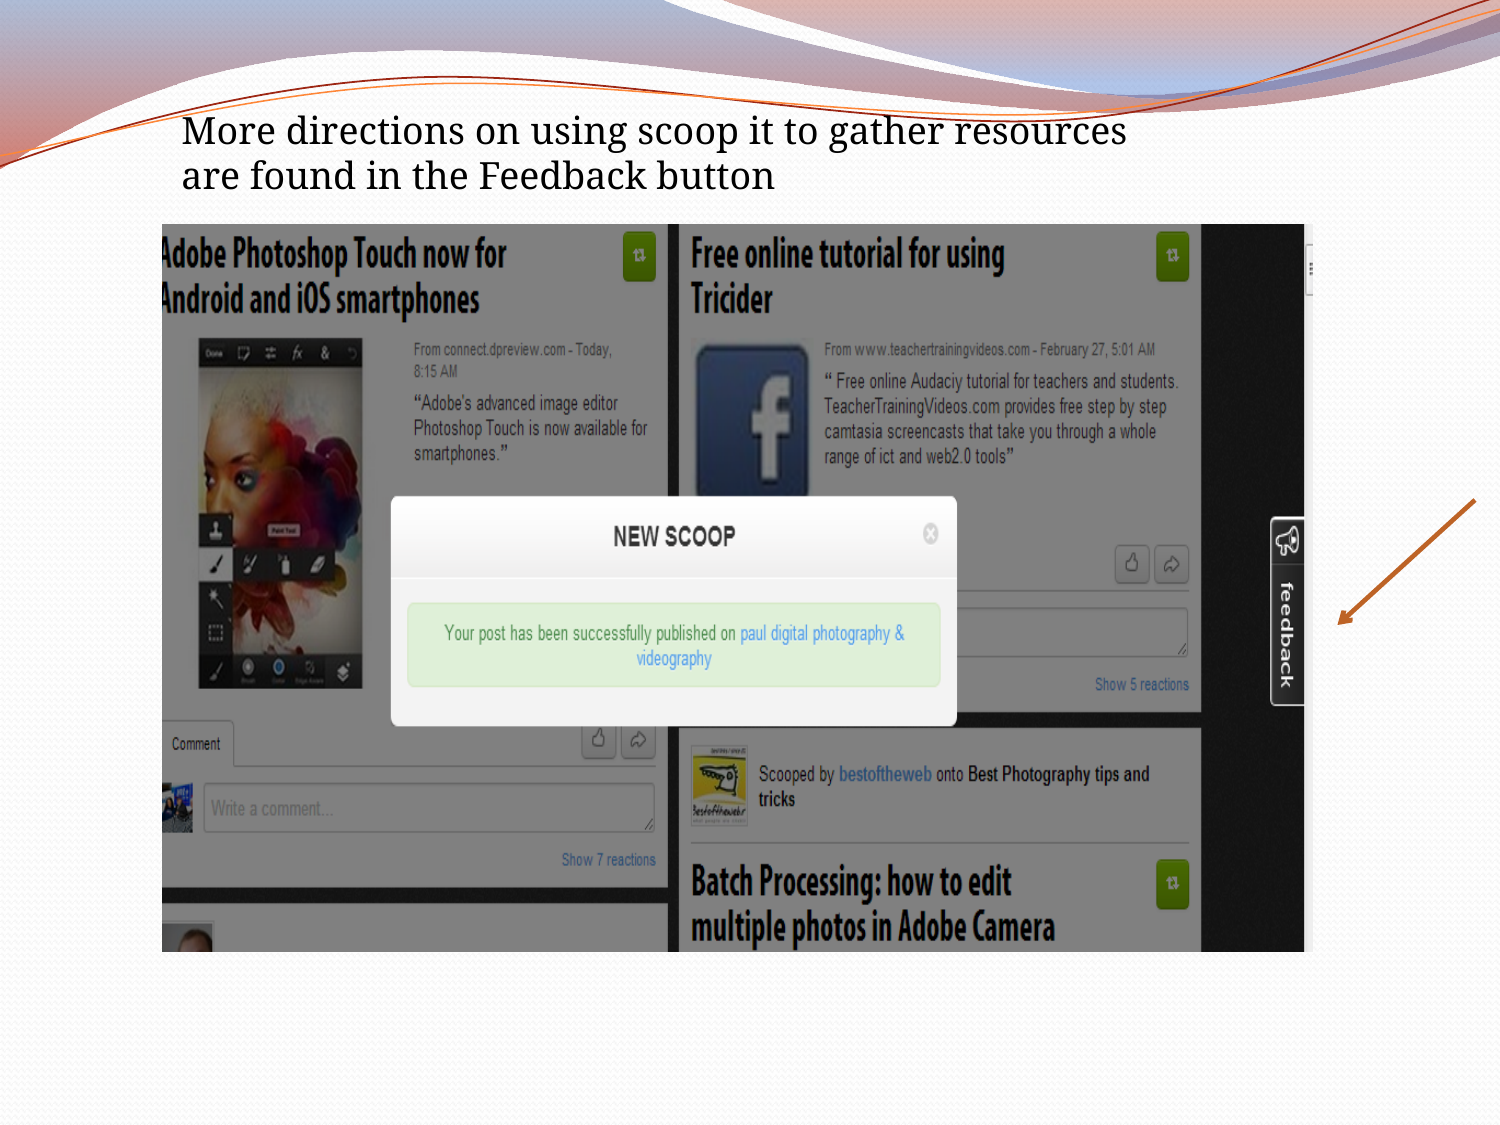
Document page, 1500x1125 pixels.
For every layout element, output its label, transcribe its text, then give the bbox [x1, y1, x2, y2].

picture [162, 224, 1313, 952]
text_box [1337, 499, 1476, 626]
text_box More directions on using scoop it to gather resources are found in the Feedback button [166, 99, 1154, 224]
